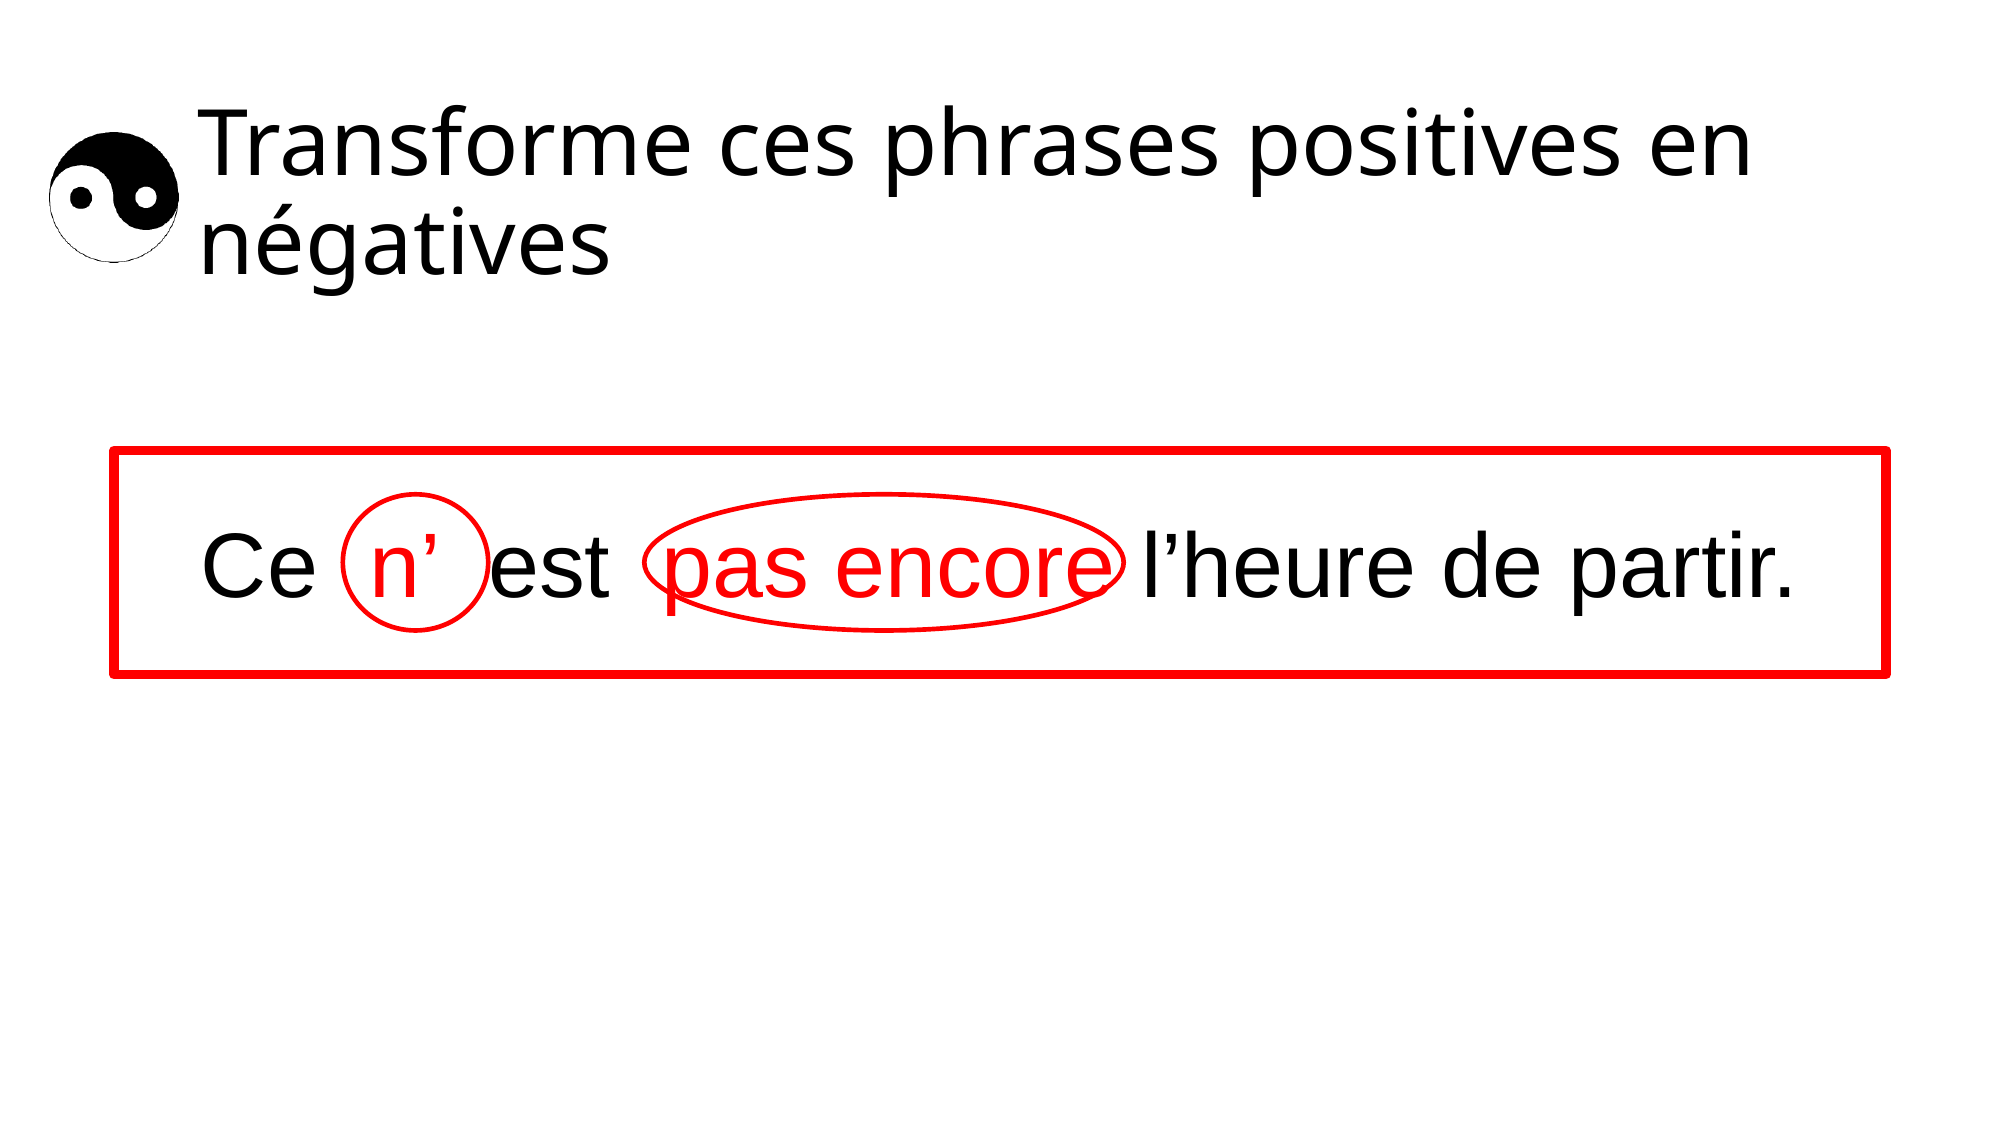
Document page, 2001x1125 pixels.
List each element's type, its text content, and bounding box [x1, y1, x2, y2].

text_box [643, 493, 1125, 632]
list Ce n’ est pas encore l’heure de partir. [114, 450, 1886, 675]
picture [45, 129, 182, 266]
title Transforme ces phrases positives en négatives [182, 129, 1954, 262]
text_box [341, 493, 490, 632]
